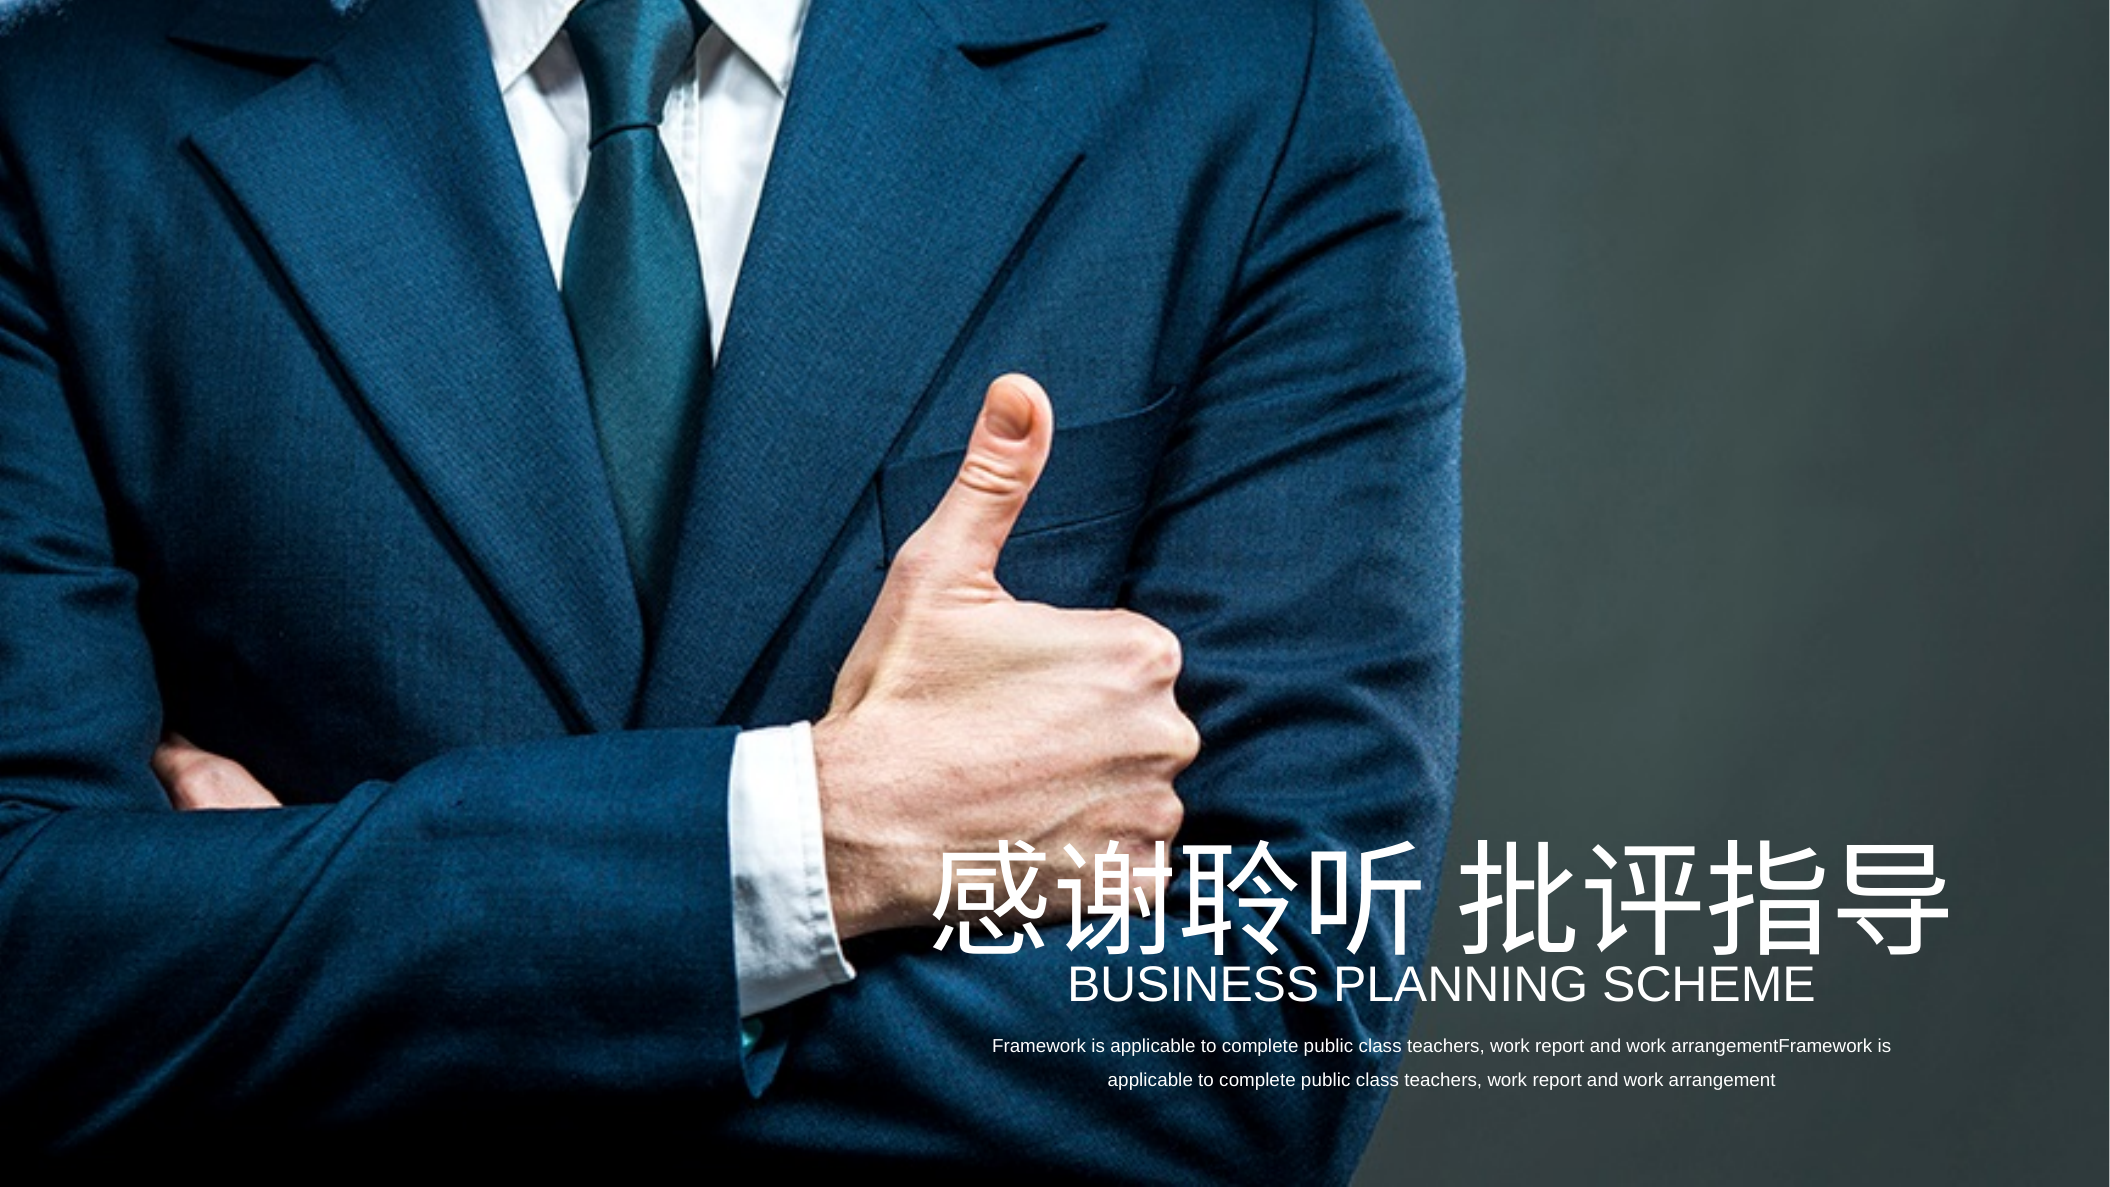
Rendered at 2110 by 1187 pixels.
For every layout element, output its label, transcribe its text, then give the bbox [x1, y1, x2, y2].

text_box Business planning scheme [1002, 944, 1881, 1015]
text_box [0, 0, 2110, 1187]
text_box Framework is applicable to complete public class teachers, work report and work arrangementFramework is applicable to complete public class teachers, work report and work arrangement [968, 1015, 1914, 1098]
text_box 感谢聆听 批评指导 [865, 813, 2018, 979]
